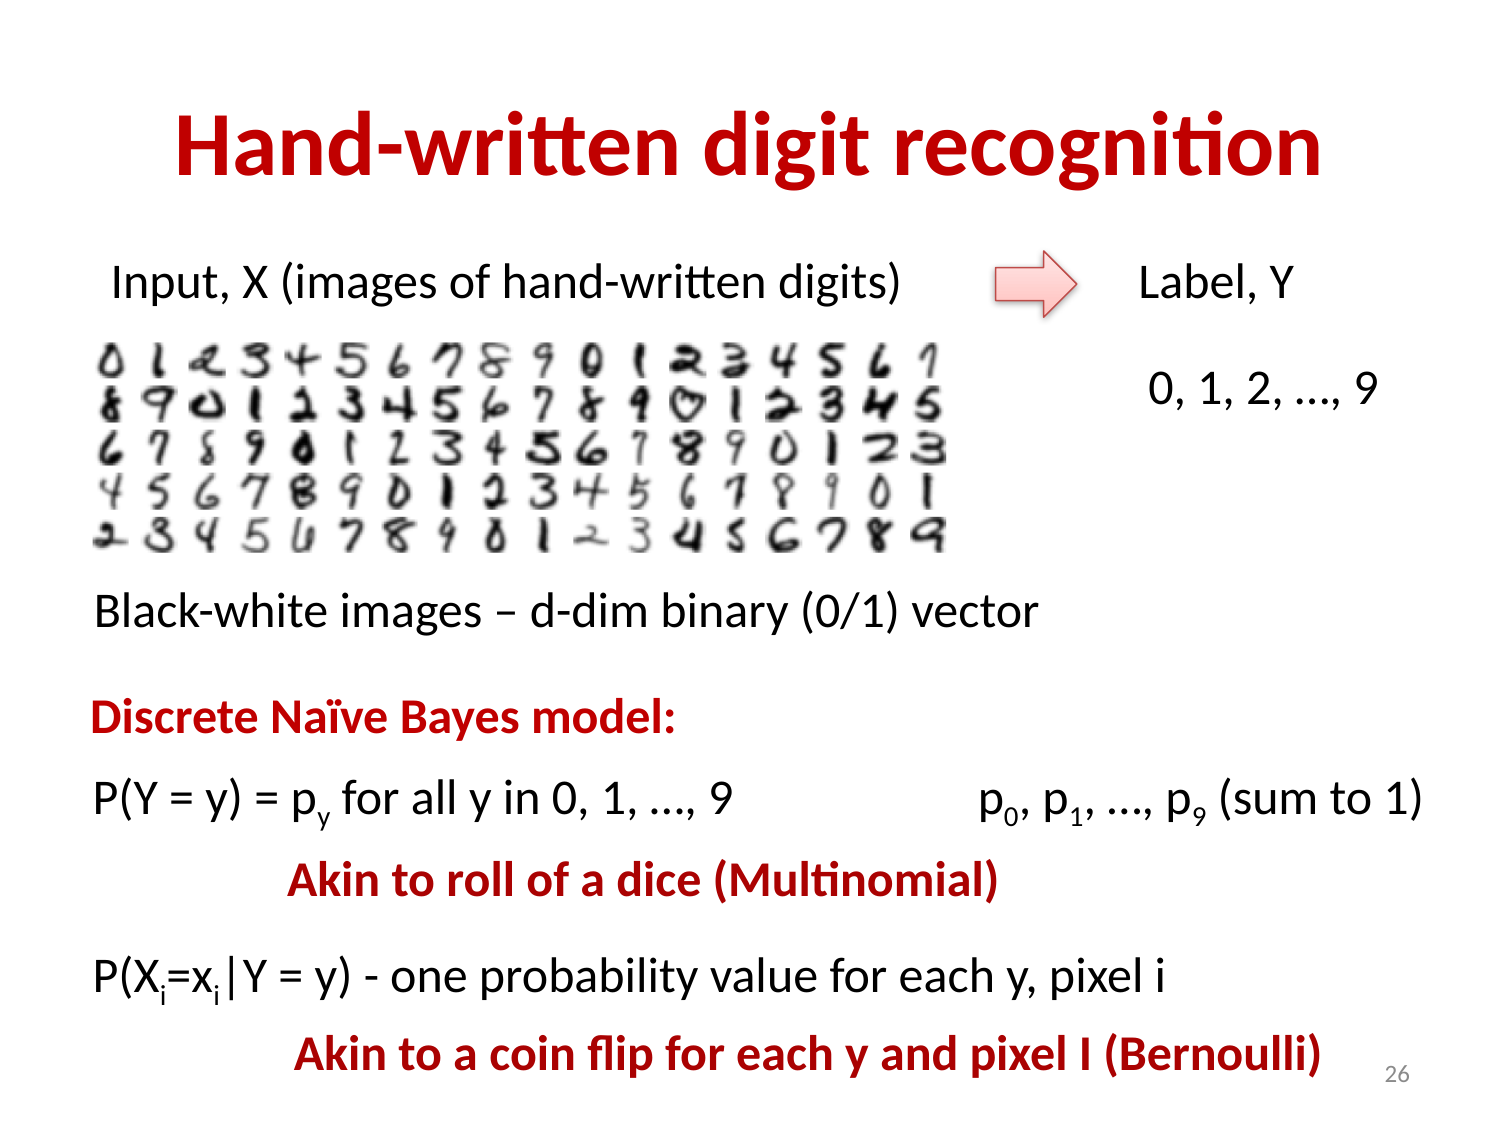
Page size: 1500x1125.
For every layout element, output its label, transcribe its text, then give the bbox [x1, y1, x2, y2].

title Hand-written digit recognition [75, 45, 1425, 233]
text_box Discrete Naïve Bayes model: [75, 646, 1426, 797]
text_box P(Y = y) = py for all y in 0, 1, …, 9 p0, p1, …, p9 (sum to 1) P(Xi=xi|Y = y) - one probability value for each y, pixel i [76, 755, 1455, 1020]
text_box Input, X (images of hand-written digits) [95, 241, 918, 317]
text_box Label, Y [1123, 241, 1310, 317]
text_box [994, 250, 1078, 318]
slide_number 26 [1074, 1042, 1425, 1103]
text_box Akin to roll of a dice (Multinomial) [272, 838, 1015, 914]
picture [88, 332, 956, 559]
text_box Akin to a coin flip for each y and pixel I (Bernoulli) [279, 1012, 1339, 1088]
text_box Black-white images – d-dim binary (0/1) vector [79, 570, 1056, 646]
text_box 0, 1, 2, …, 9 [1133, 347, 1394, 423]
